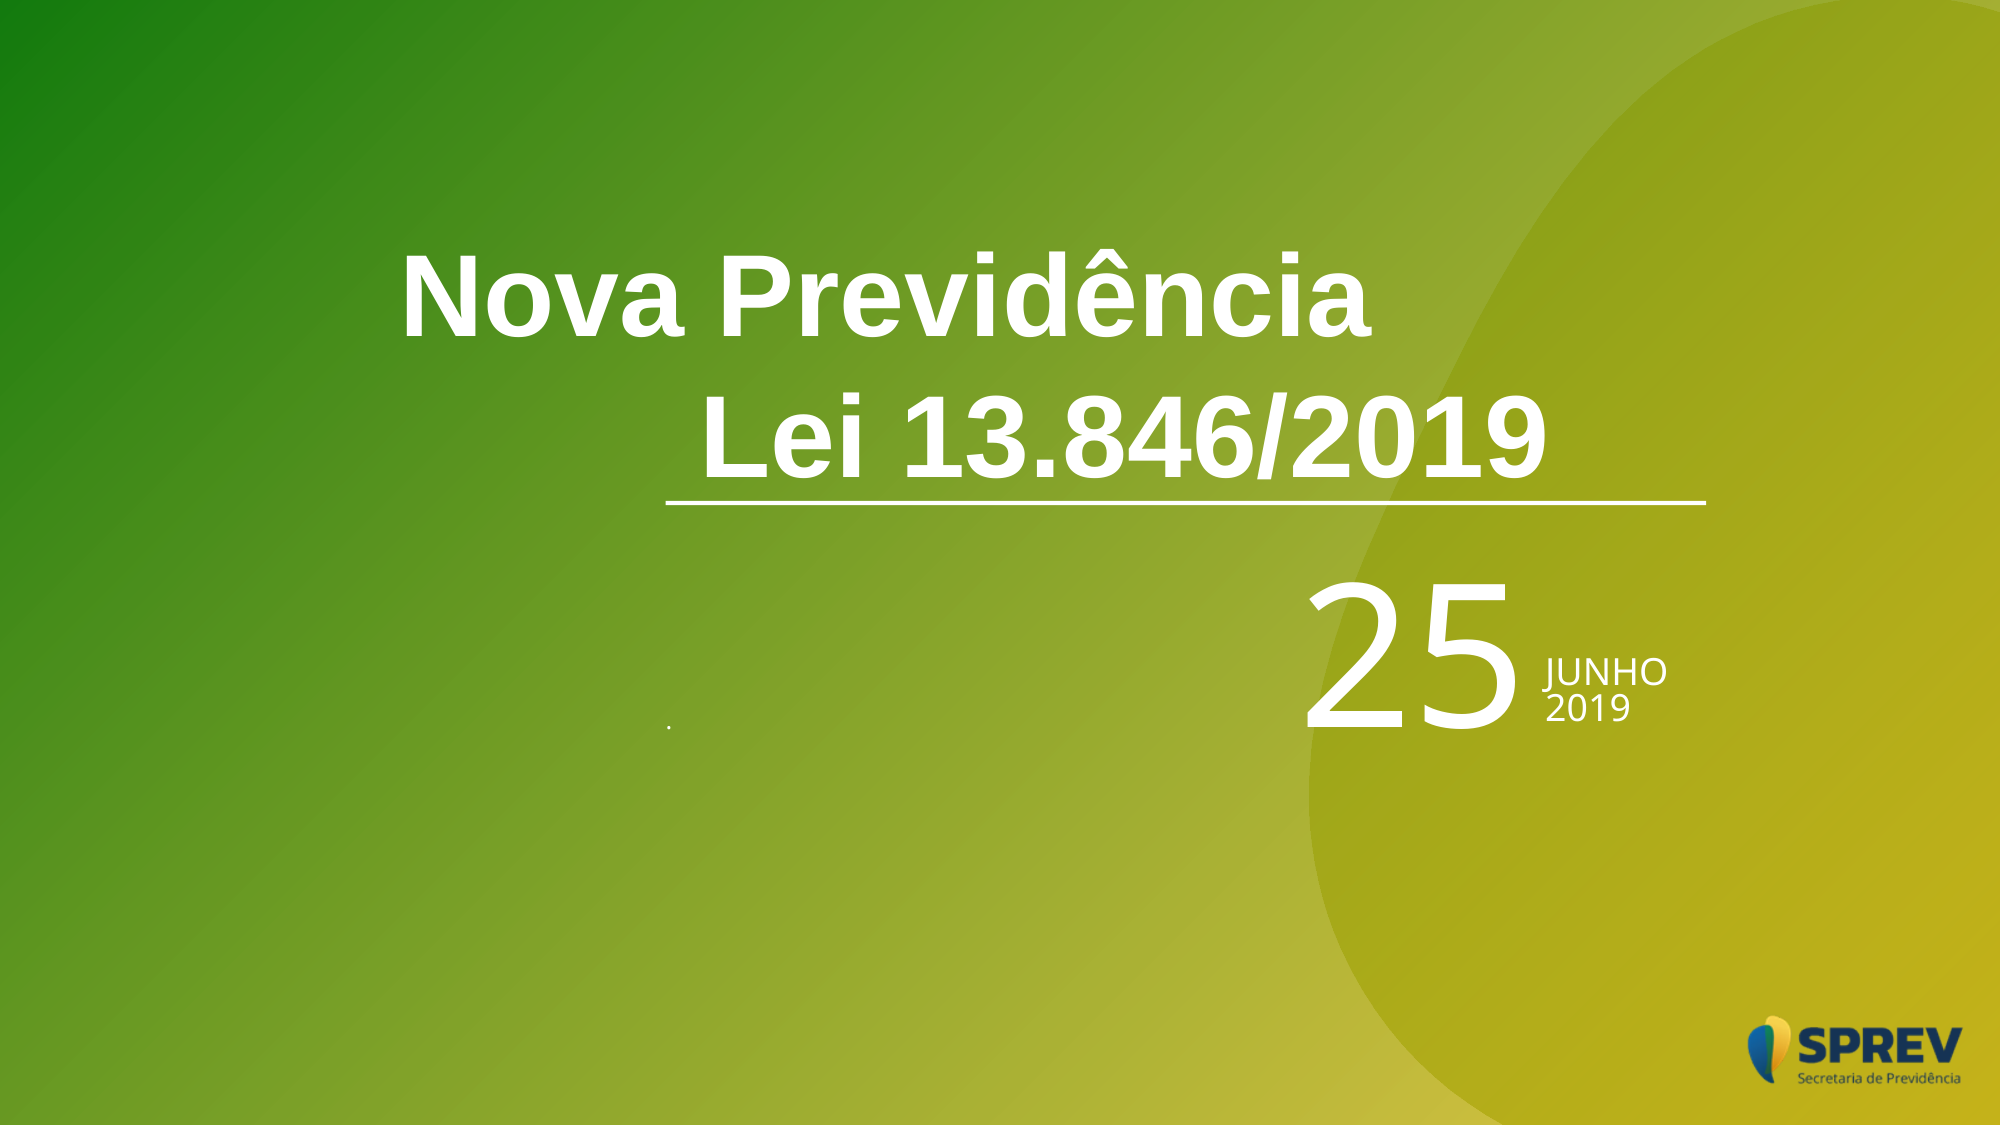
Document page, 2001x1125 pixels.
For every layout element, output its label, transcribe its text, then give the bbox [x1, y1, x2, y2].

text_box 25 [1298, 527, 1528, 768]
picture [1744, 1011, 1967, 1088]
text_box JUNHO 2019 [1545, 657, 1763, 730]
text_box [0, 0, 2000, 1125]
text_box Nova Previdência Lei 13.846/2019 [399, 220, 1551, 501]
text_box . [665, 690, 1208, 735]
